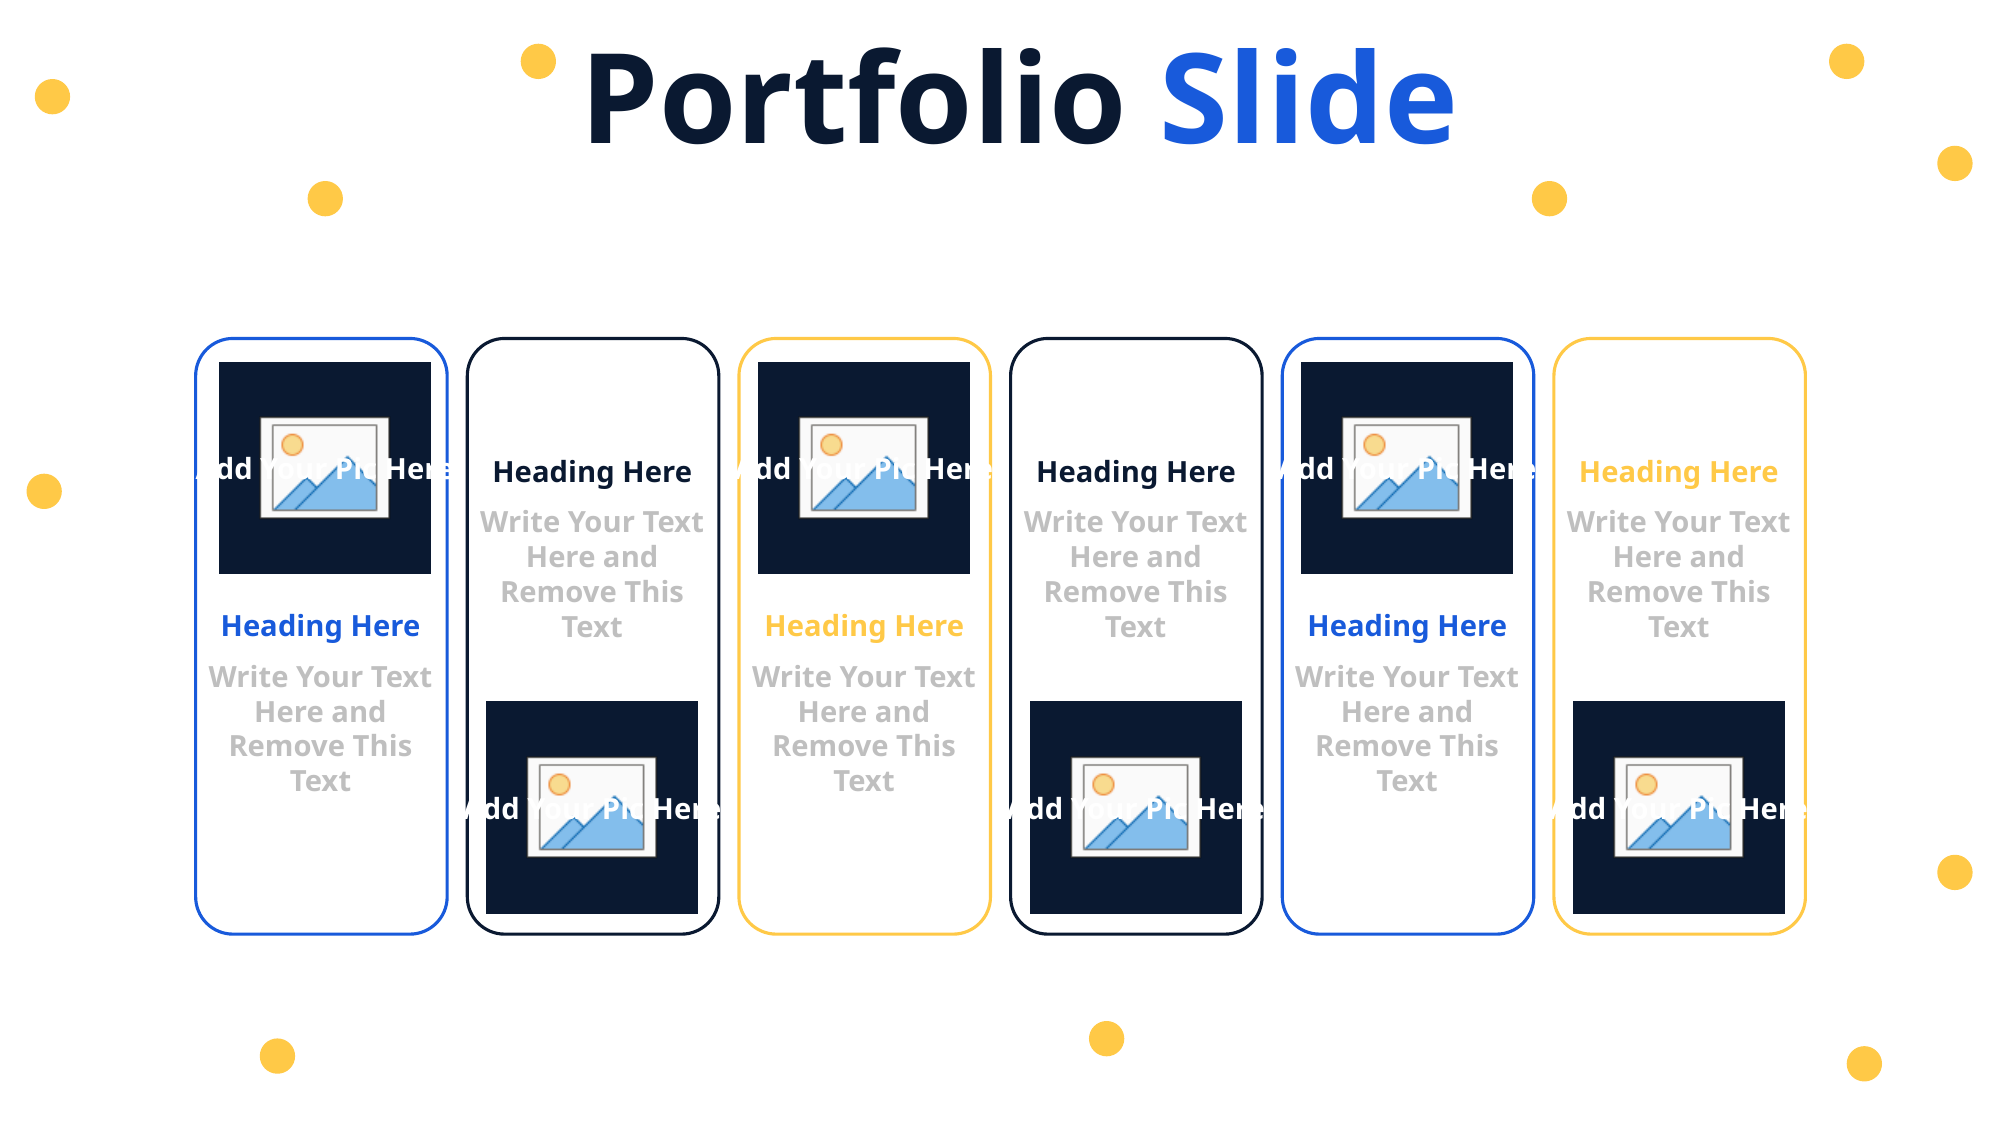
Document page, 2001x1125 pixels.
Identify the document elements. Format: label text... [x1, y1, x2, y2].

picture [486, 701, 699, 914]
text_box [307, 181, 343, 217]
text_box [1279, 600, 1535, 808]
text_box [1937, 145, 1973, 182]
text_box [193, 600, 448, 808]
text_box [467, 338, 719, 445]
text_box [195, 808, 448, 935]
text_box [1829, 43, 1865, 80]
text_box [464, 445, 720, 653]
text_box [1553, 338, 1806, 445]
text_box [1846, 1046, 1883, 1082]
picture [1572, 701, 1785, 914]
picture [1301, 361, 1514, 575]
picture [1029, 701, 1242, 914]
text_box [1937, 854, 1973, 891]
text_box [1088, 1021, 1125, 1057]
text_box [1010, 338, 1263, 445]
text_box [195, 338, 448, 600]
text_box [738, 338, 991, 600]
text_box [1008, 445, 1264, 653]
text_box [259, 1038, 296, 1074]
text_box [738, 808, 991, 935]
text_box [1553, 653, 1806, 935]
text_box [736, 600, 992, 808]
picture [757, 361, 970, 575]
picture [219, 361, 432, 575]
text_box [1010, 653, 1263, 935]
text_box Portfolio Slide [565, 11, 1474, 177]
text_box [1531, 181, 1568, 217]
text_box [520, 43, 557, 80]
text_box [1551, 445, 1807, 653]
text_box [1282, 338, 1534, 600]
text_box [467, 653, 719, 935]
text_box [26, 473, 62, 509]
text_box [1282, 808, 1534, 935]
text_box [34, 79, 71, 115]
